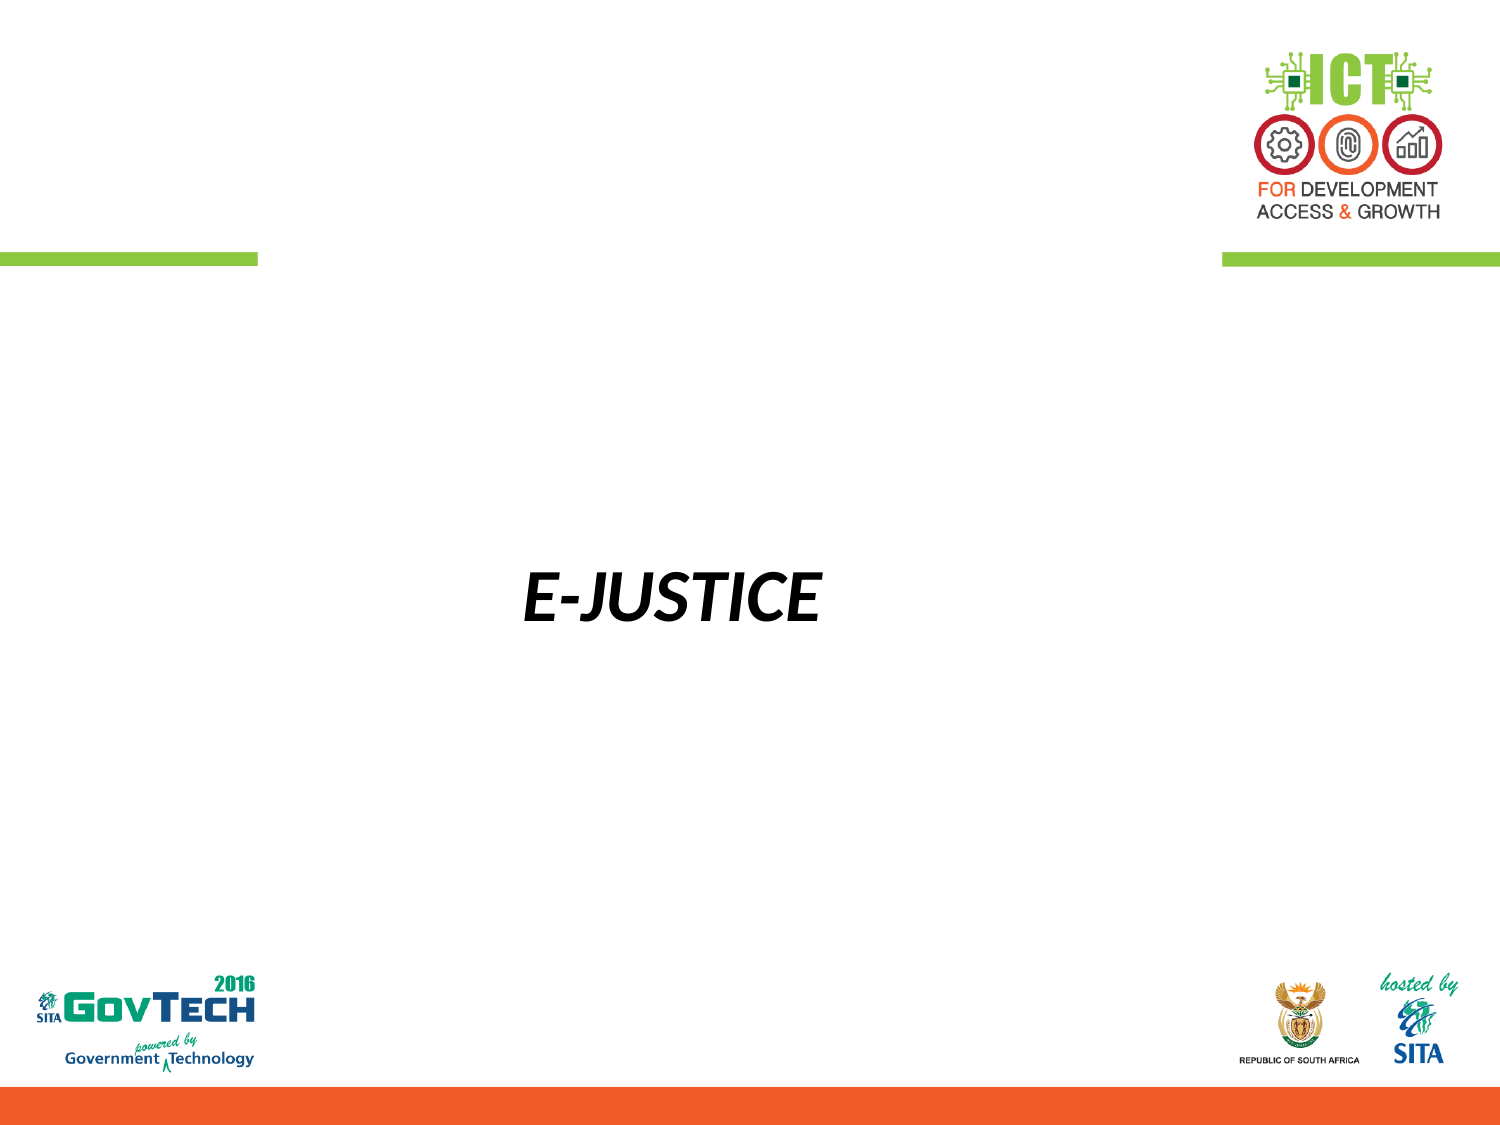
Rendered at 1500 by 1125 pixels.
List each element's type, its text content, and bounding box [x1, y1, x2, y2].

list E-JUSTICE [75, 290, 1425, 976]
picture [0, 0, 1500, 1125]
